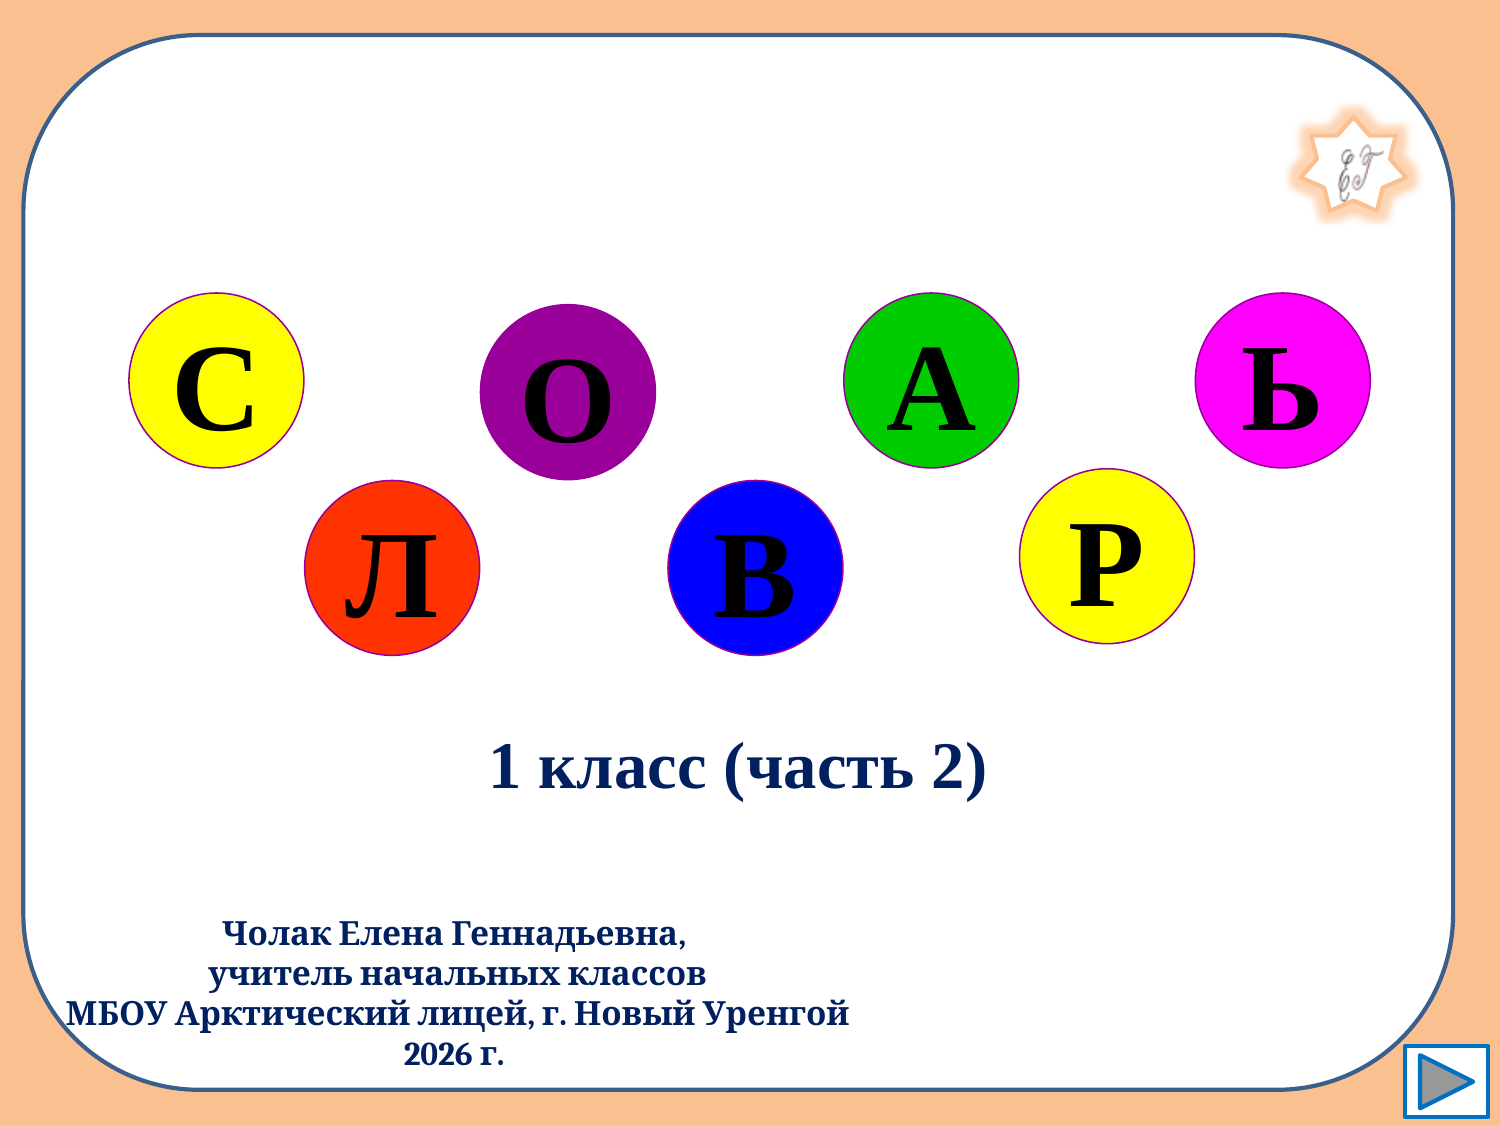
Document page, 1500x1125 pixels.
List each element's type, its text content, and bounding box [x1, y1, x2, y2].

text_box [1300, 116, 1407, 212]
text_box О [1411, 161, 1418, 191]
text_box В [667, 480, 843, 656]
text_box [1403, 1044, 1490, 1119]
text_box О [1289, 162, 1295, 190]
text_box Р [1019, 468, 1195, 644]
text_box С [128, 292, 304, 468]
text_box Л [304, 480, 480, 656]
text_box Ь [1195, 292, 1371, 468]
text_box О [480, 304, 656, 480]
text_box 1 класс (часть 2) [21, 32, 1456, 1092]
text_box Чолак Елена Геннадьевна, учитель начальных классов МБОУ Арктический лицей, г. Новый Уренгой 2026 г. [43, 905, 866, 1080]
text_box А [843, 292, 1019, 468]
text_box О [1337, 106, 1370, 114]
